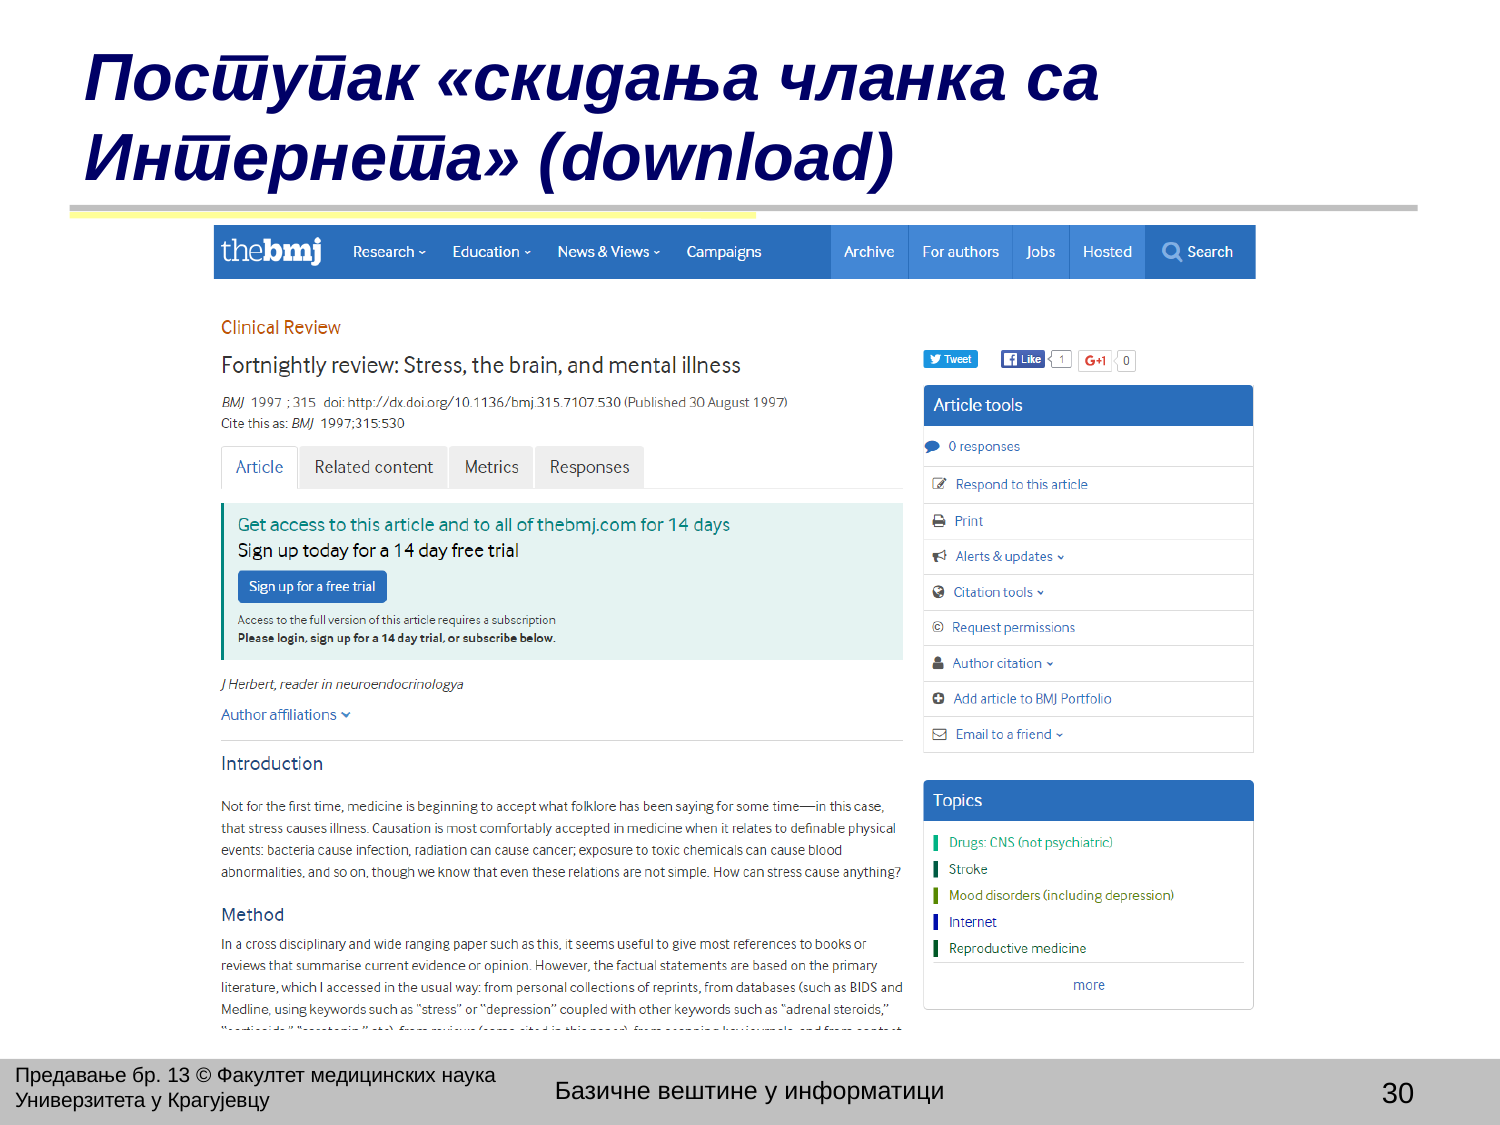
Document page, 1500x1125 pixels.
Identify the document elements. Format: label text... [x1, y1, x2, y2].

picture [213, 225, 1256, 1031]
footer Базичне вештине у информатици [512, 1066, 988, 1125]
title Поступак «скидања чланка са Интернета» (download) [69, 19, 1426, 208]
slide_number Предавање бр. 13 © Факултет медицинских наука Универзитета у Крагујевцу [0, 1053, 617, 1108]
slide_number 30 [1079, 1066, 1430, 1125]
